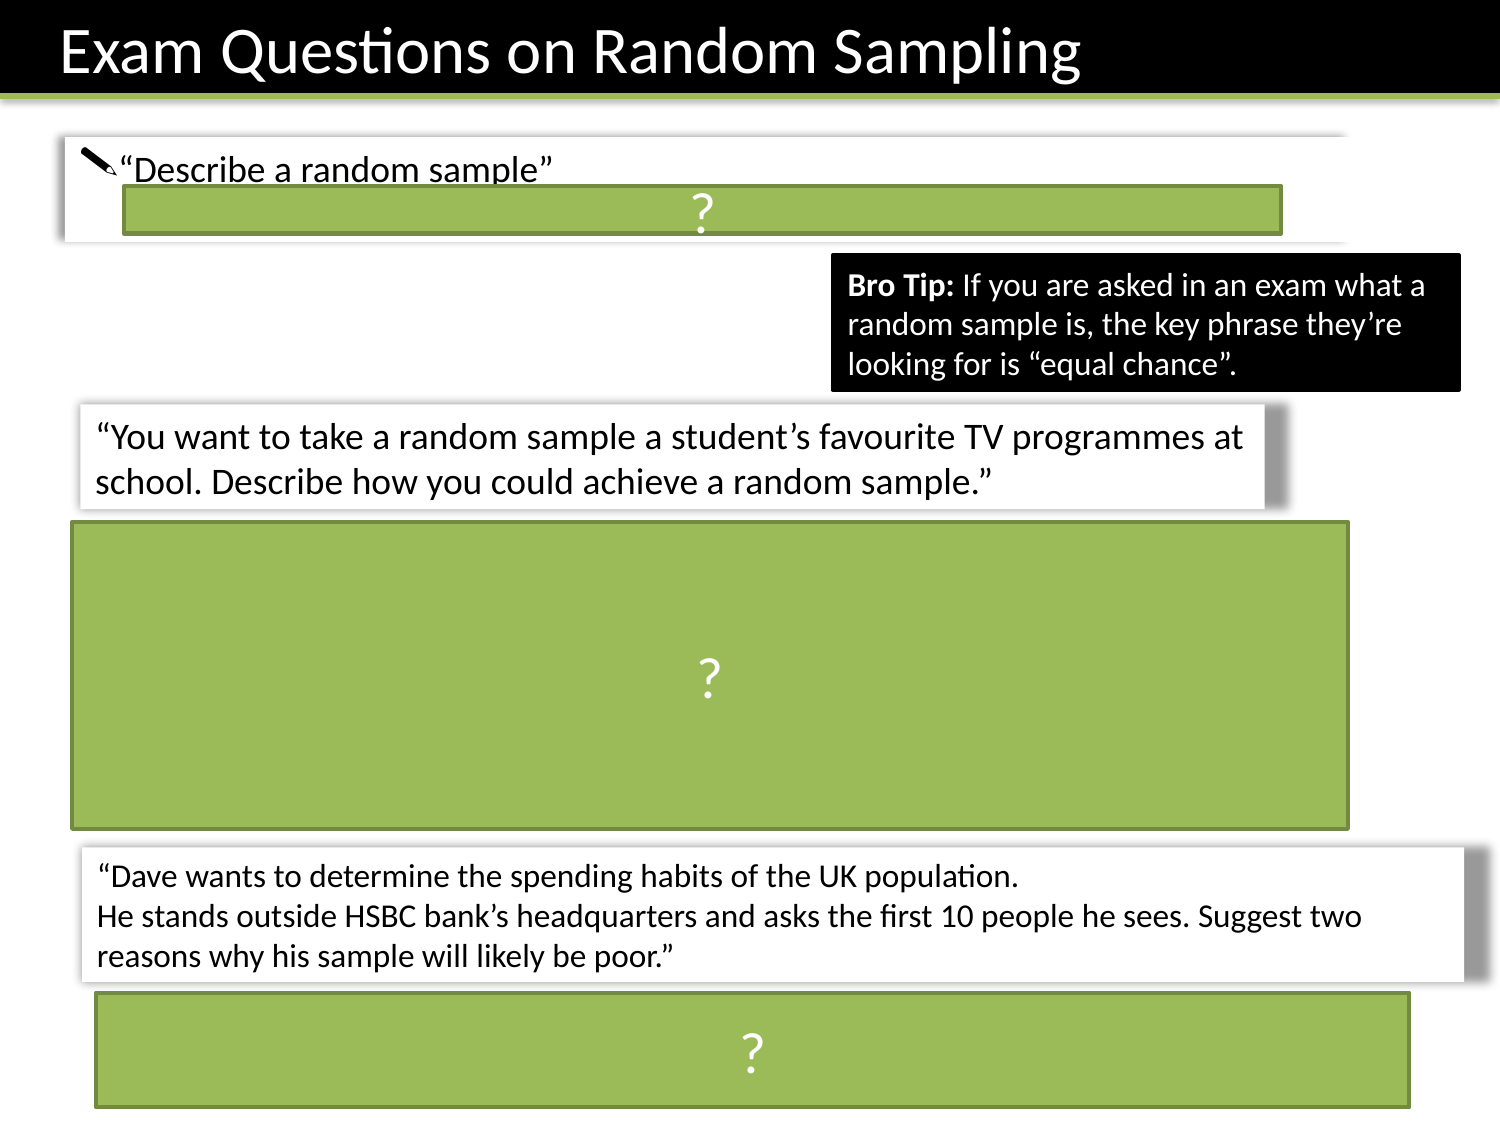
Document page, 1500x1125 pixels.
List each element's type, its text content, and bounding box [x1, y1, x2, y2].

text_box “You want to take a random sample a student’s favourite TV programmes at school. Describe how you could achieve a random sample.” [80, 404, 1265, 510]
text_box “Dave wants to determine the spending habits of the UK population. He stands outside HSBC bank’s headquarters and asks the first 10 people he sees. Suggest two reasons why his sample will likely be poor.” [82, 847, 1465, 982]
text_box ? [70, 520, 1350, 831]
text_box “Describe a random sample” a sample where each thing in the population is equally likely to be chosen. [64, 137, 1353, 242]
text_box Bro Tip: If you are asked in an exam what a random sample is, the key phrase they’re looking for is “equal chance”. [831, 253, 1461, 392]
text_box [0, 0, 1500, 99]
text_box ? [122, 184, 1283, 236]
text_box ? [94, 991, 1411, 1109]
